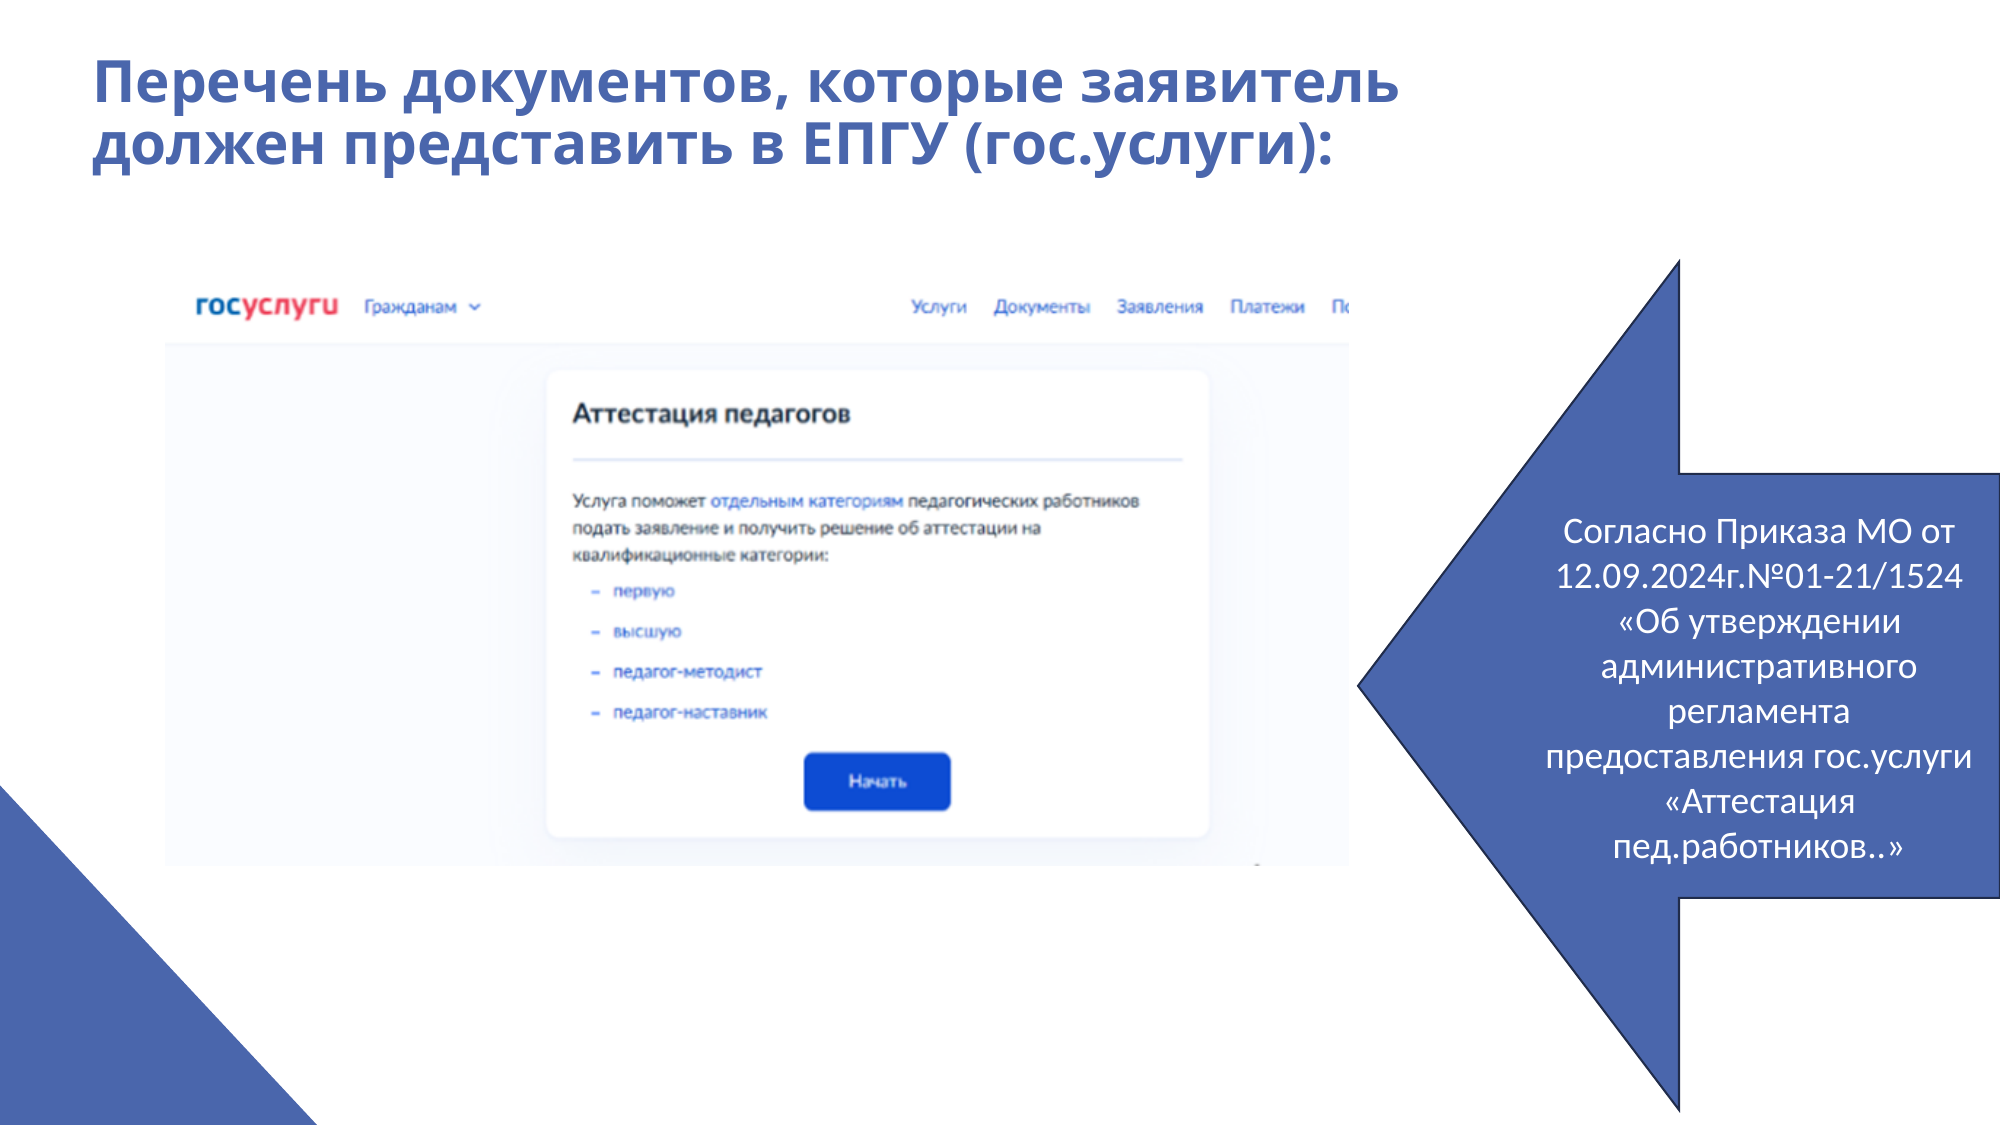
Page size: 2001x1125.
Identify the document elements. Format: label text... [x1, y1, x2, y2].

text_box Согласно Приказа МО от 12.09.2024г.№01-21/1524 «Об утверждении административного регламента предоставления гос.услуги «Аттестация пед.работников..» [1356, 258, 2000, 1113]
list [165, 294, 1349, 866]
title Перечень документов, которые заявитель должен представить в ЕПГУ (гос.услуги): [77, 28, 1639, 201]
